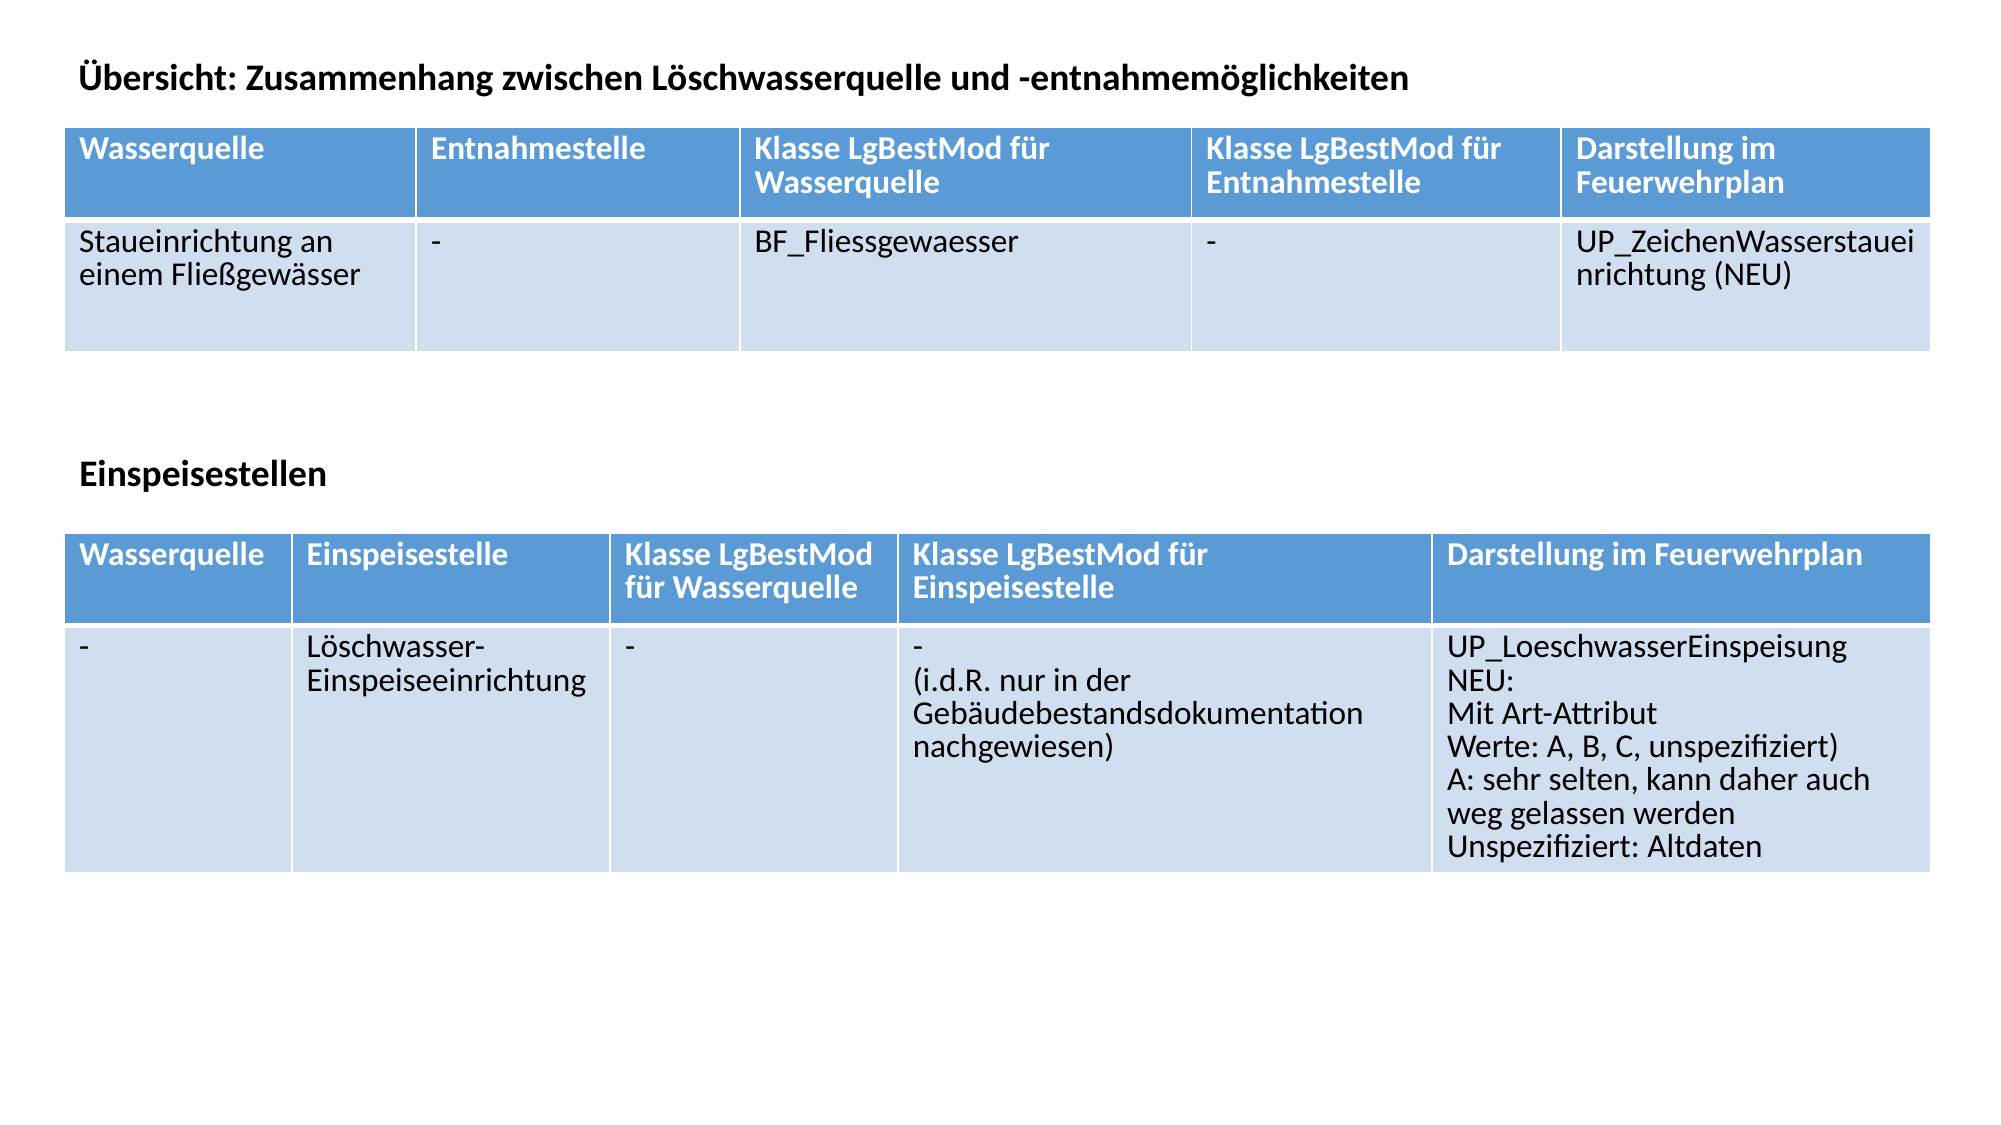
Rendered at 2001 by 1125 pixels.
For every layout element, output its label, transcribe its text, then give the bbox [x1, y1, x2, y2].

text_box Einspeisestellen [64, 441, 343, 502]
table_cell - [1192, 223, 1560, 351]
table_cell BF_Fliessgewaesser [741, 223, 1191, 351]
table_header Klasse LgBestMod für Wasserquelle [741, 128, 1191, 217]
table_header Klasse LgBestMod für Einspeisestelle [899, 534, 1431, 623]
table_cell UP_ZeichenWasserstaueinrichtung (NEU) [1562, 223, 1930, 351]
table_cell Staueinrichtung an einem Fließgewässer [65, 223, 415, 351]
table_cell Löschwasser-Einspeiseeinrichtung [293, 628, 609, 872]
table_header Darstellung im Feuerwehrplan [1562, 128, 1930, 217]
table_header Einspeisestelle [293, 534, 609, 623]
text_box Übersicht: Zusammenhang zwischen Löschwasserquelle und -entnahmemöglichkeiten [63, 45, 1426, 105]
table_header Wasserquelle [65, 128, 415, 217]
table_cell - [65, 628, 291, 872]
table_header Wasserquelle [65, 534, 291, 623]
table_cell UP_LoeschwasserEinspeisung NEU: Mit Art-Attribut Werte: A, B, C, unspezifiziert) A: sehr selten, kann daher auch weg gelassen werden Unspezifiziert: Altdaten [1433, 628, 1930, 872]
table_header Klasse LgBestMod für Wasserquelle [611, 534, 897, 623]
table_header Darstellung im Feuerwehrplan [1433, 534, 1930, 623]
table_cell - [417, 223, 739, 351]
table_header Klasse LgBestMod für Entnahmestelle [1192, 128, 1560, 217]
table_header Entnahmestelle [417, 128, 739, 217]
table_cell - [611, 628, 897, 872]
table_cell - (i.d.R. nur in der Gebäudebestandsdokumentation nachgewiesen) [899, 628, 1431, 872]
